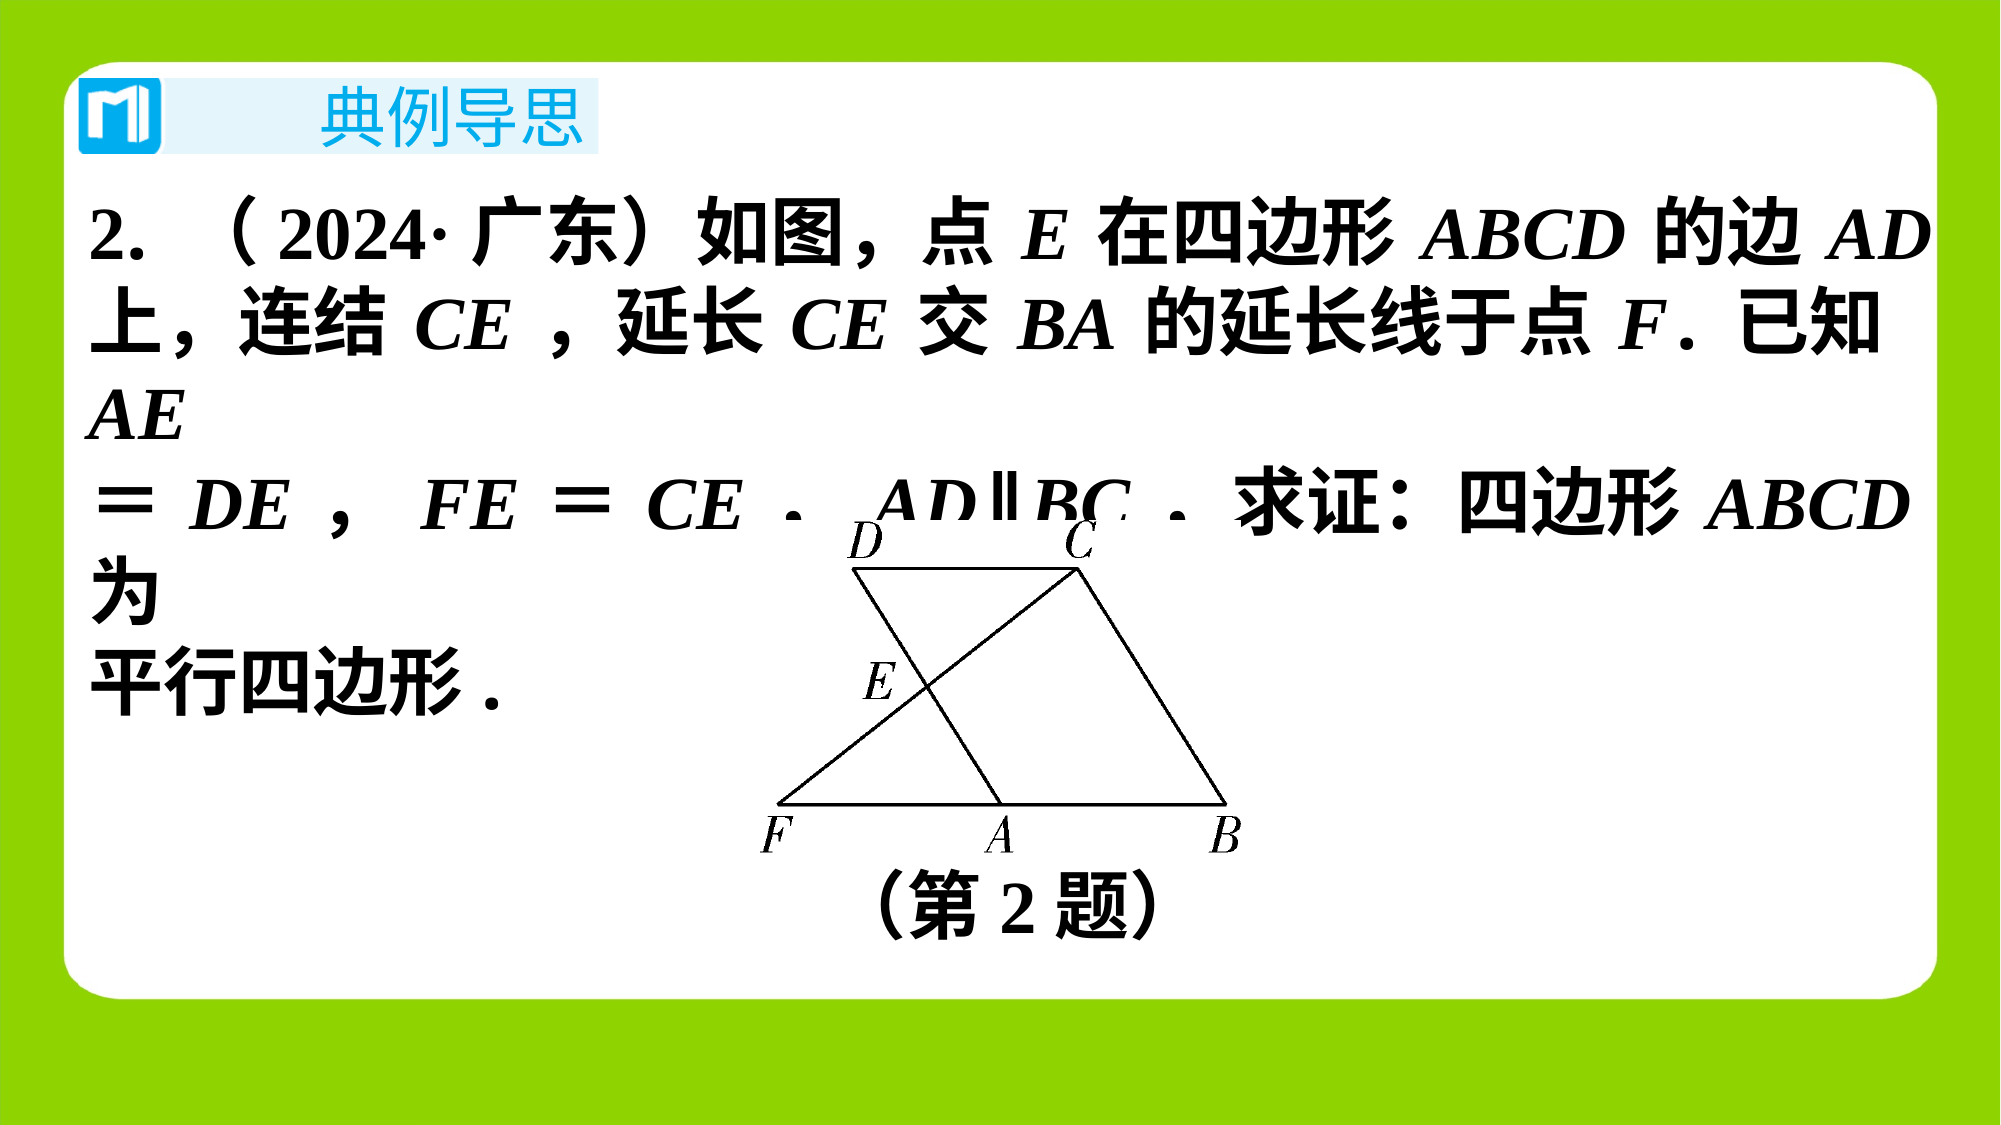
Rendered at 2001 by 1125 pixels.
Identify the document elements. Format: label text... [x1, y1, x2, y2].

text_box 2. （2024·广东）如图，点E在四边形ABCD的边AD 上，连结CE，延长CE交BA的延长线于点F. 已知AE ＝DE，FE＝CE，AD∥BC，求证：四边形ABCD为 平行四边形. [88, 184, 1974, 548]
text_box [759, 520, 1241, 950]
picture [0, 0, 2001, 1125]
